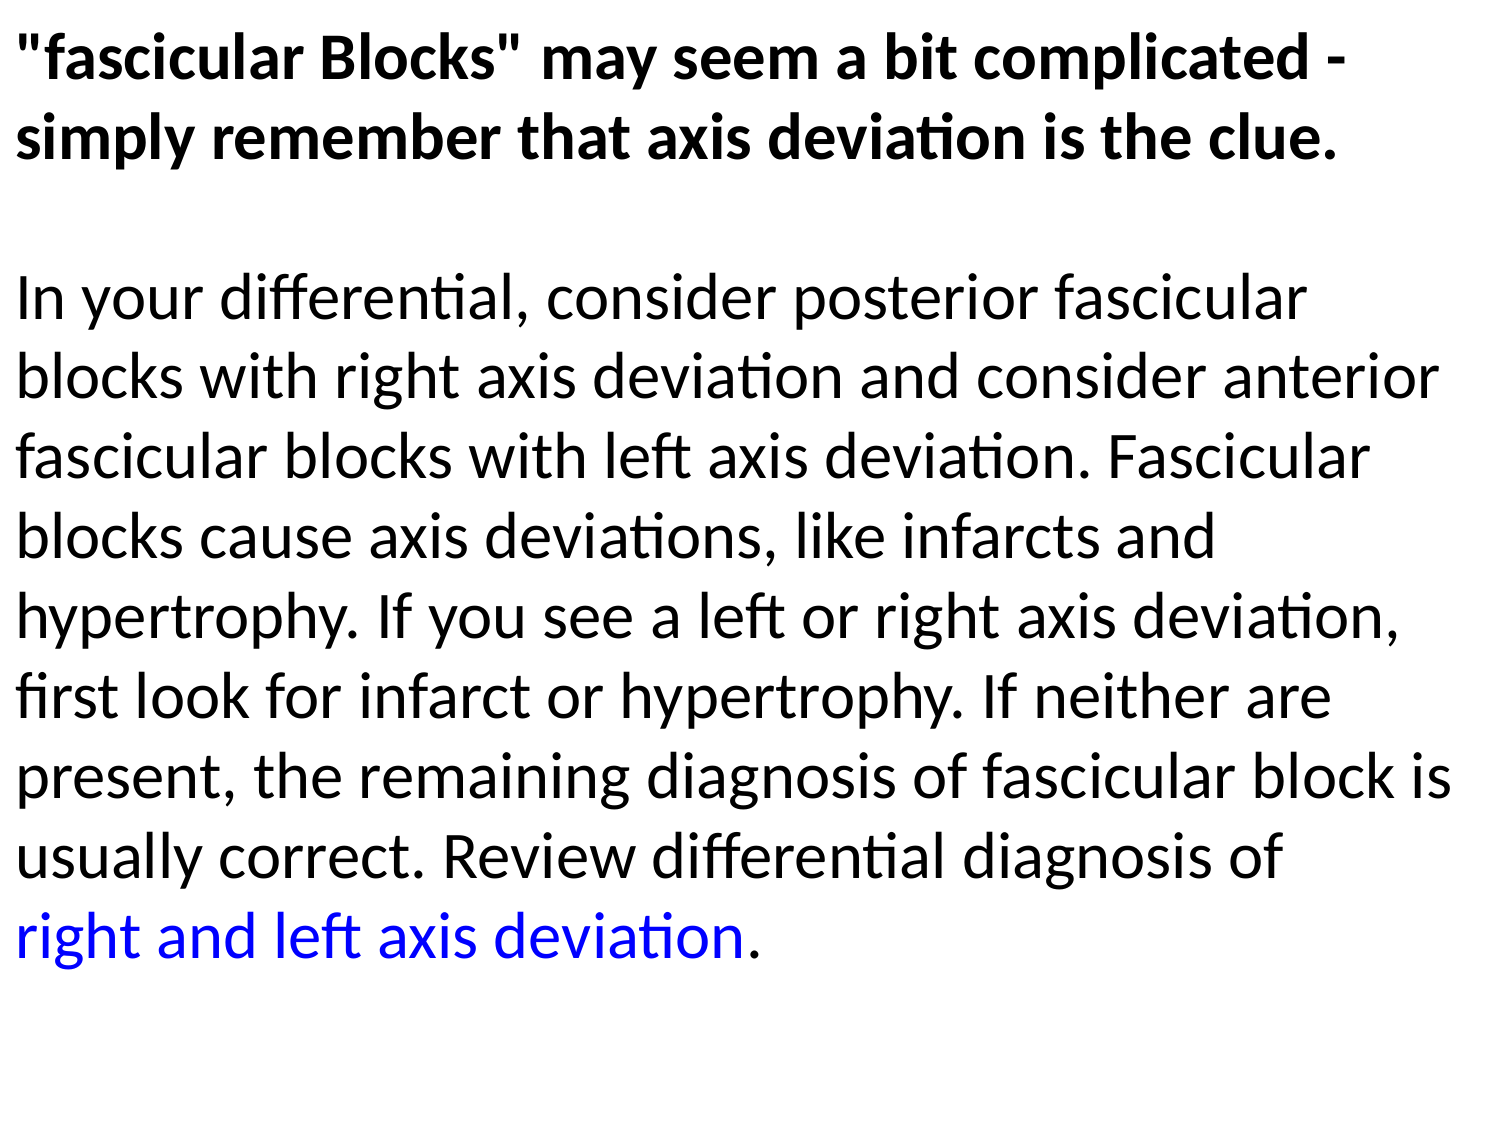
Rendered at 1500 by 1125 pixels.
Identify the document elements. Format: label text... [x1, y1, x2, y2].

text_box "fascicular Blocks" may seem a bit complicated - simply remember that axis deviation is the clue. In your differential, consider posterior fascicular blocks with right axis deviation and consider anterior fascicular blocks with left axis deviation. Fascicular blocks cause axis deviations, like infarcts and hypertrophy. If you see a left or right axis deviation, first look for infarct or hypertrophy. If neither are present, the remaining diagnosis of fascicular block is usually correct. Review differential diagnosis of right and left axis deviation. [0, 5, 1500, 980]
